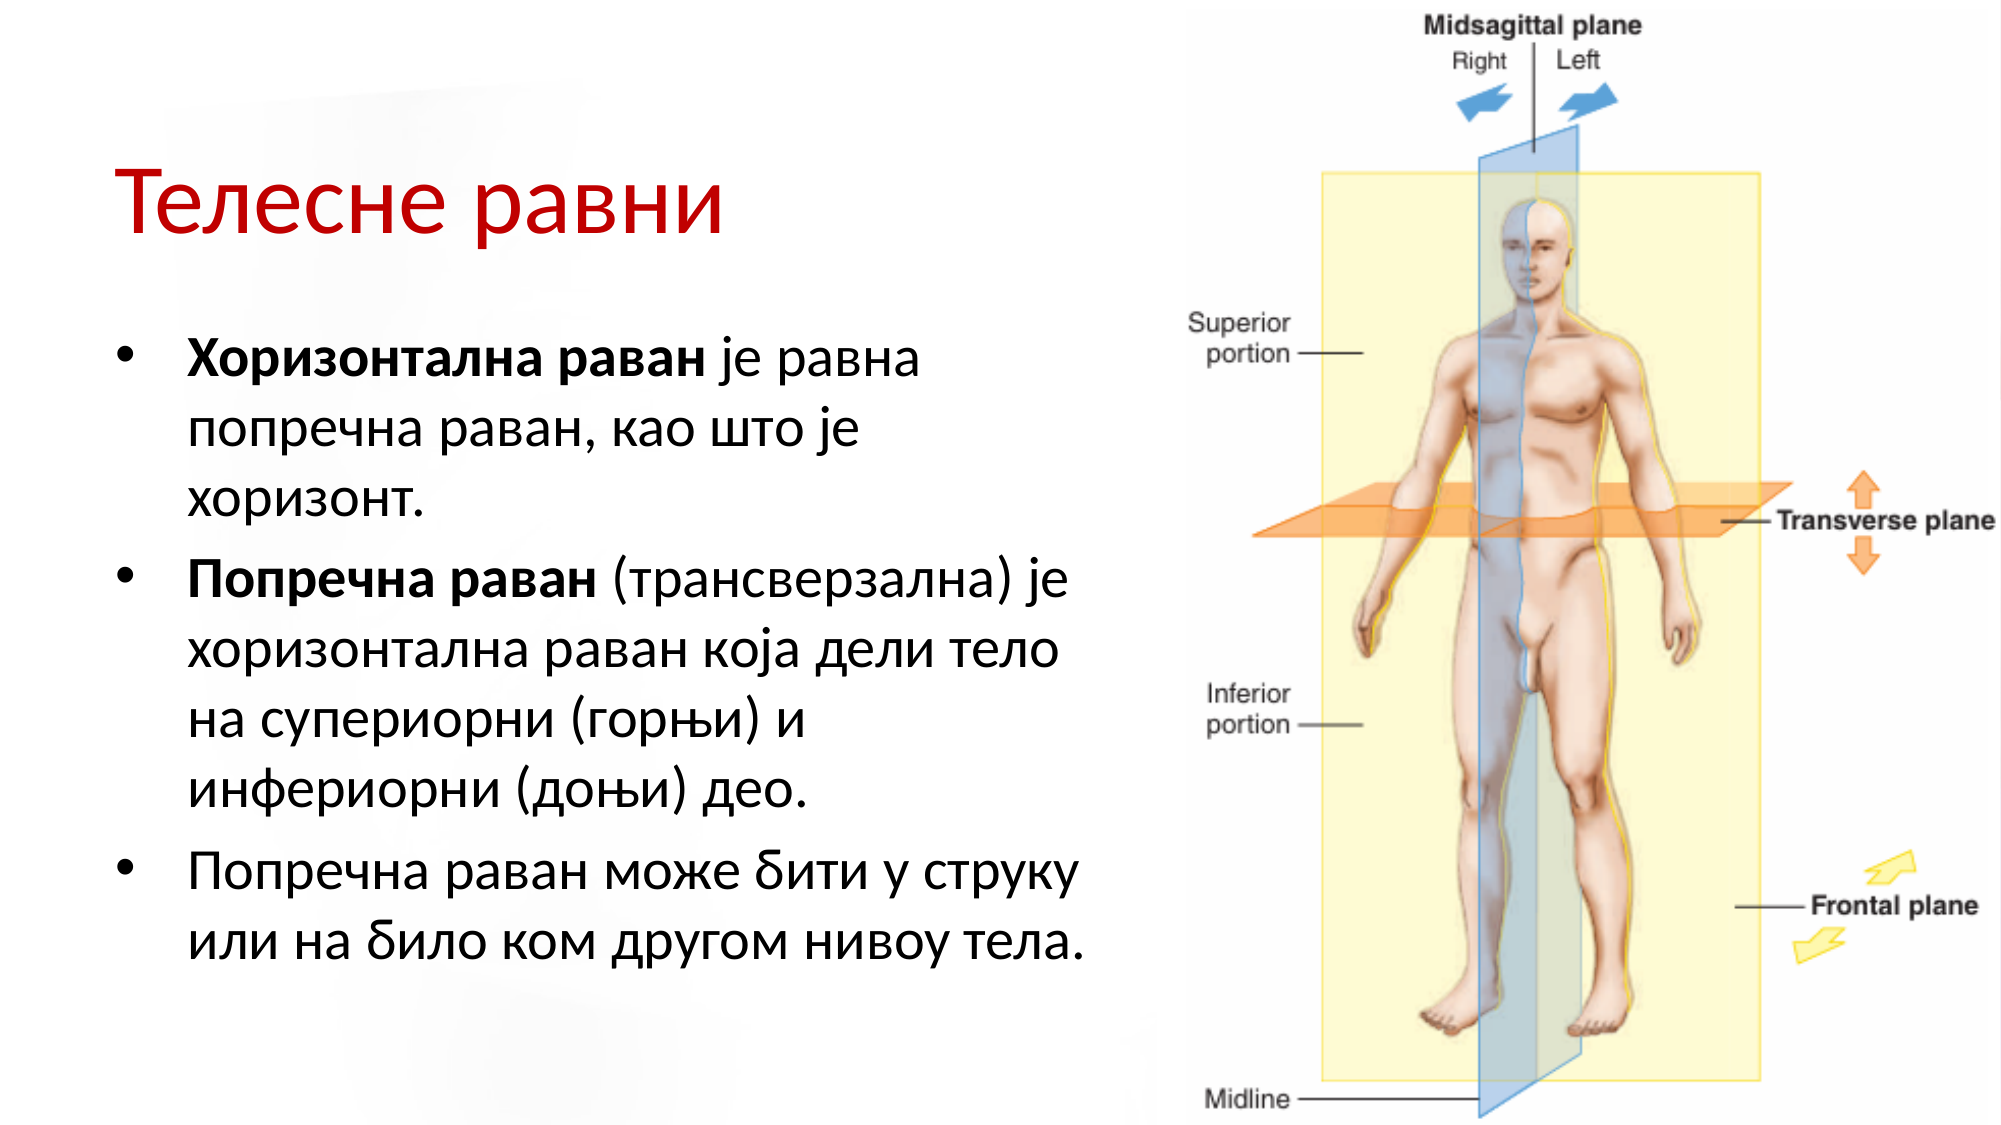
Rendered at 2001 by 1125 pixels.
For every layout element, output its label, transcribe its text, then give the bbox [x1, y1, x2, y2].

title Телесне равни [99, 110, 1151, 278]
list Хоризонтална раван је равна попречна раван, као што је хоризонт. Попречна раван (трансверзална) је хоризонтална раван која дели тело на супериорни (горњи) и инфериорни (доњи) део. Попречна раван може бити у струку или на било ком другом нивоу тела. [100, 310, 1104, 1043]
picture [0, 0, 2001, 1125]
